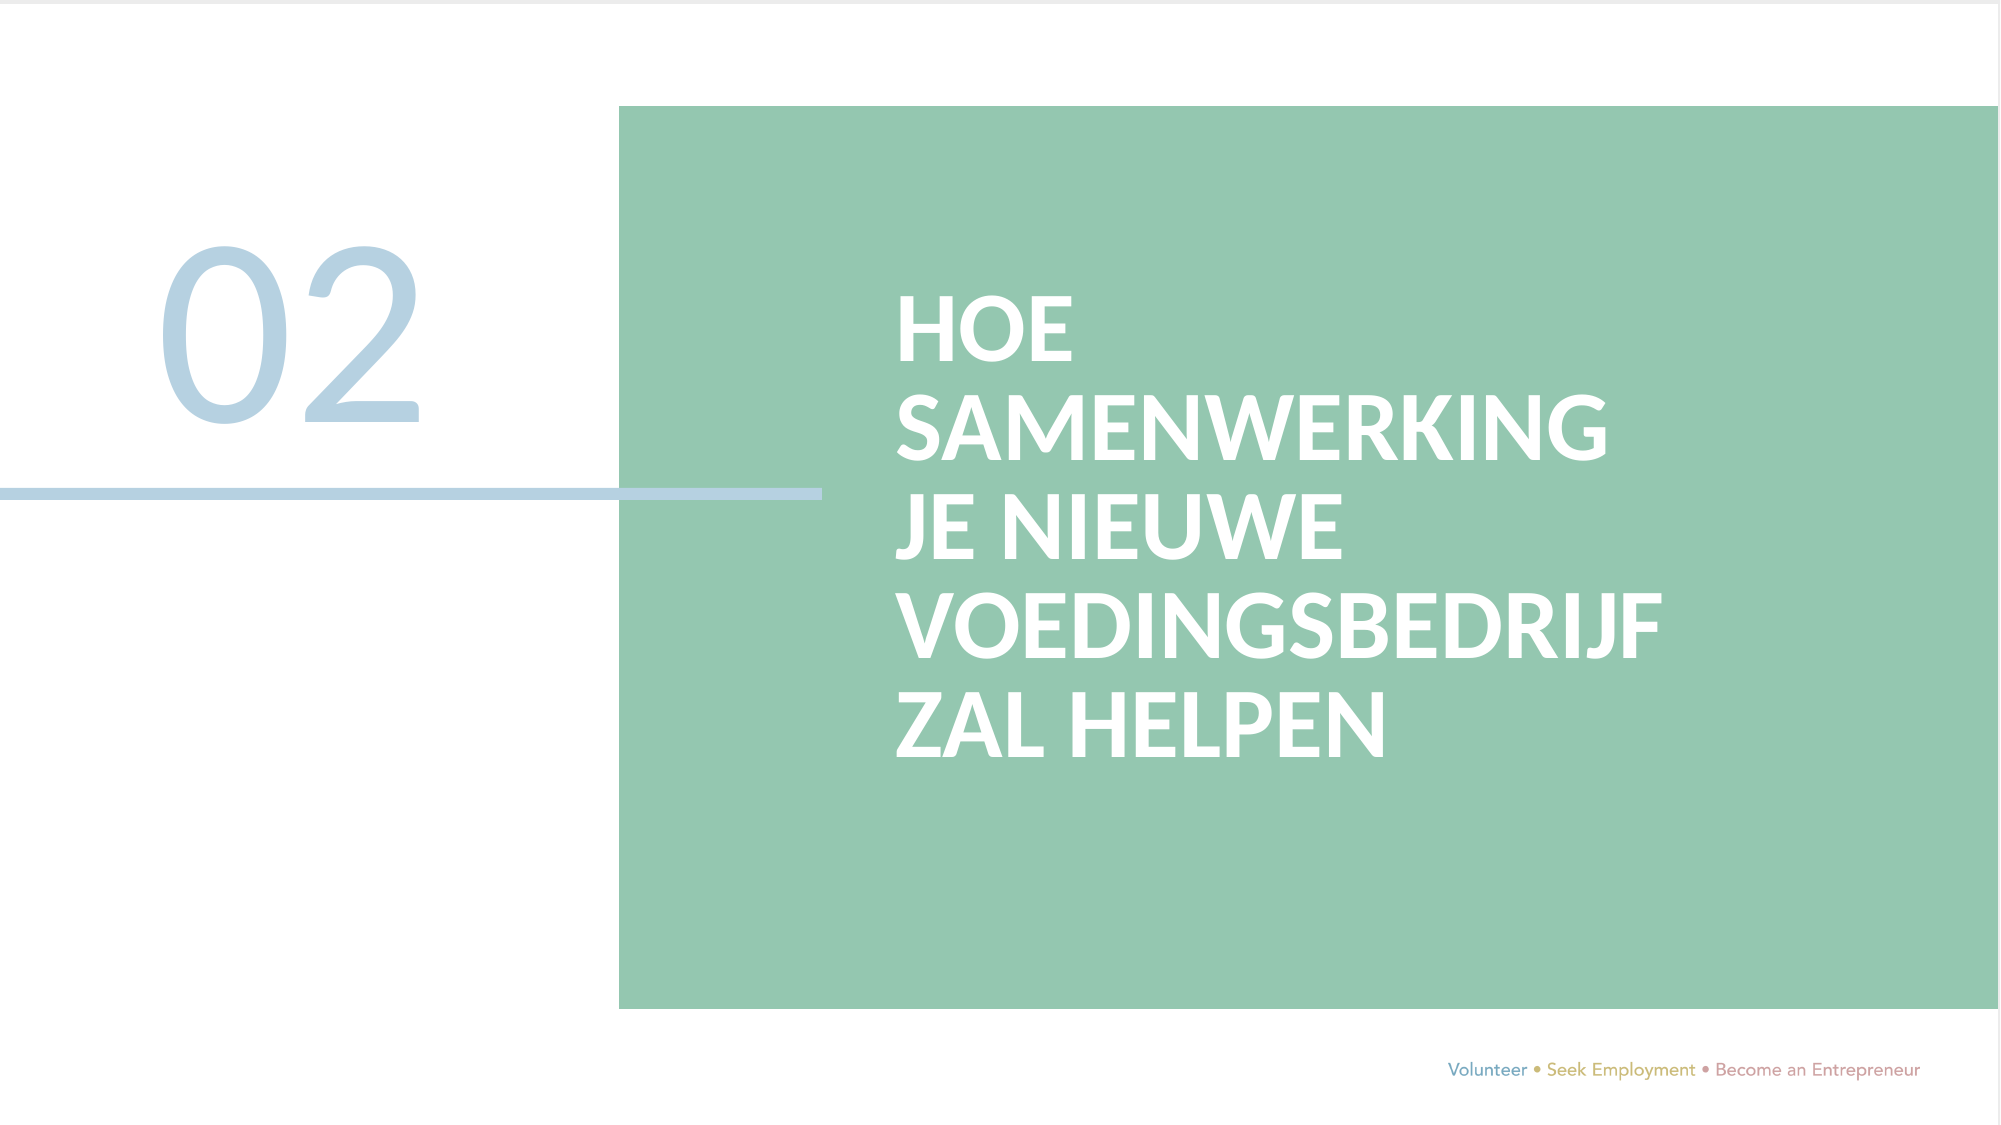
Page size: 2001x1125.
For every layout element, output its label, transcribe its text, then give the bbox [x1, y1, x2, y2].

list 02 [141, 180, 481, 277]
picture [1418, 1046, 1971, 1103]
list HOE SAMENWERKING JE NIEUWE VOEDINGSBEDRIJF ZAL HELPEN [880, 274, 1716, 881]
